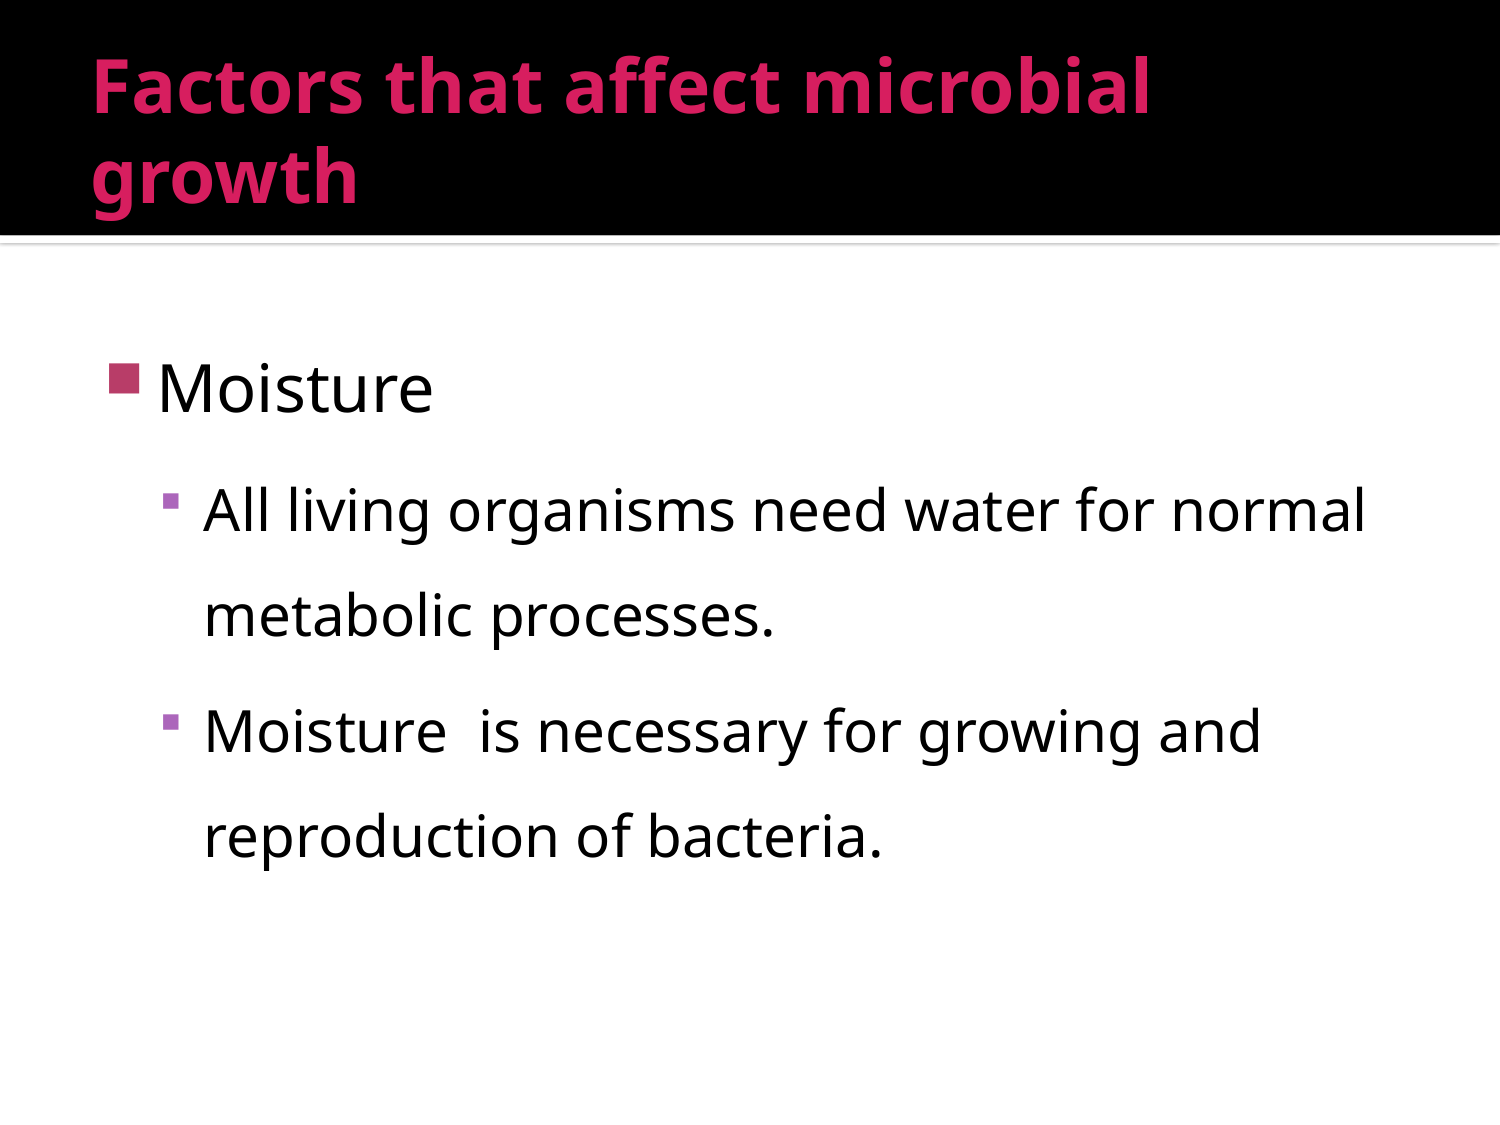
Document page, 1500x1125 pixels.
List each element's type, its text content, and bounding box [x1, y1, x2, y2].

list Moisture All living organisms need water for normal metabolic processes. Moisture is necessary for growing and reproduction of bacteria. [75, 291, 1425, 1050]
title Factors that affect microbial growth [75, 25, 1425, 231]
